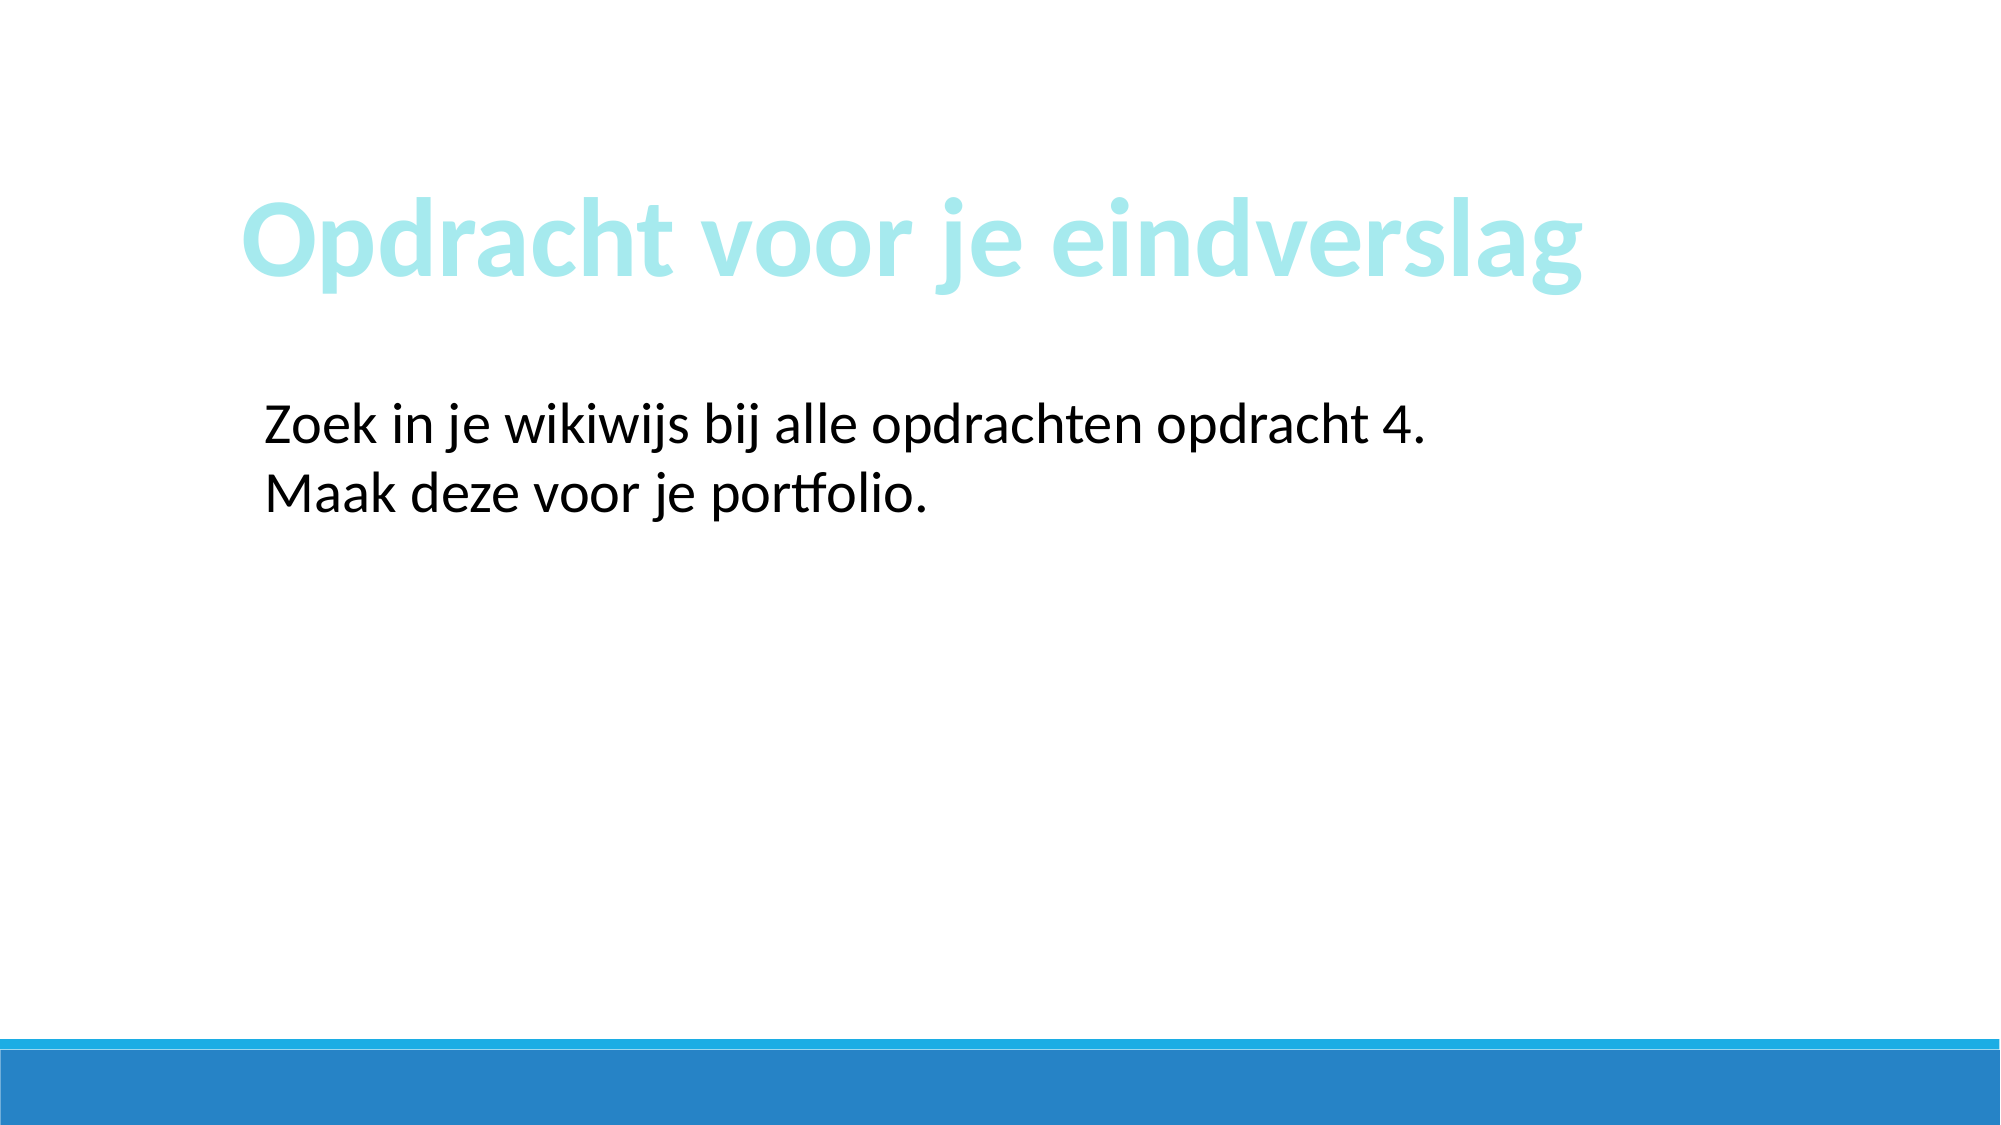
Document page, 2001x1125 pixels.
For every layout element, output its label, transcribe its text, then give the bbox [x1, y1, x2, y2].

text_box Zoek in je wikiwijs bij alle opdrachten opdracht 4. Maak deze voor je portfolio. [250, 377, 1443, 532]
text_box Opdracht voor je eindverslag [226, 156, 1601, 307]
